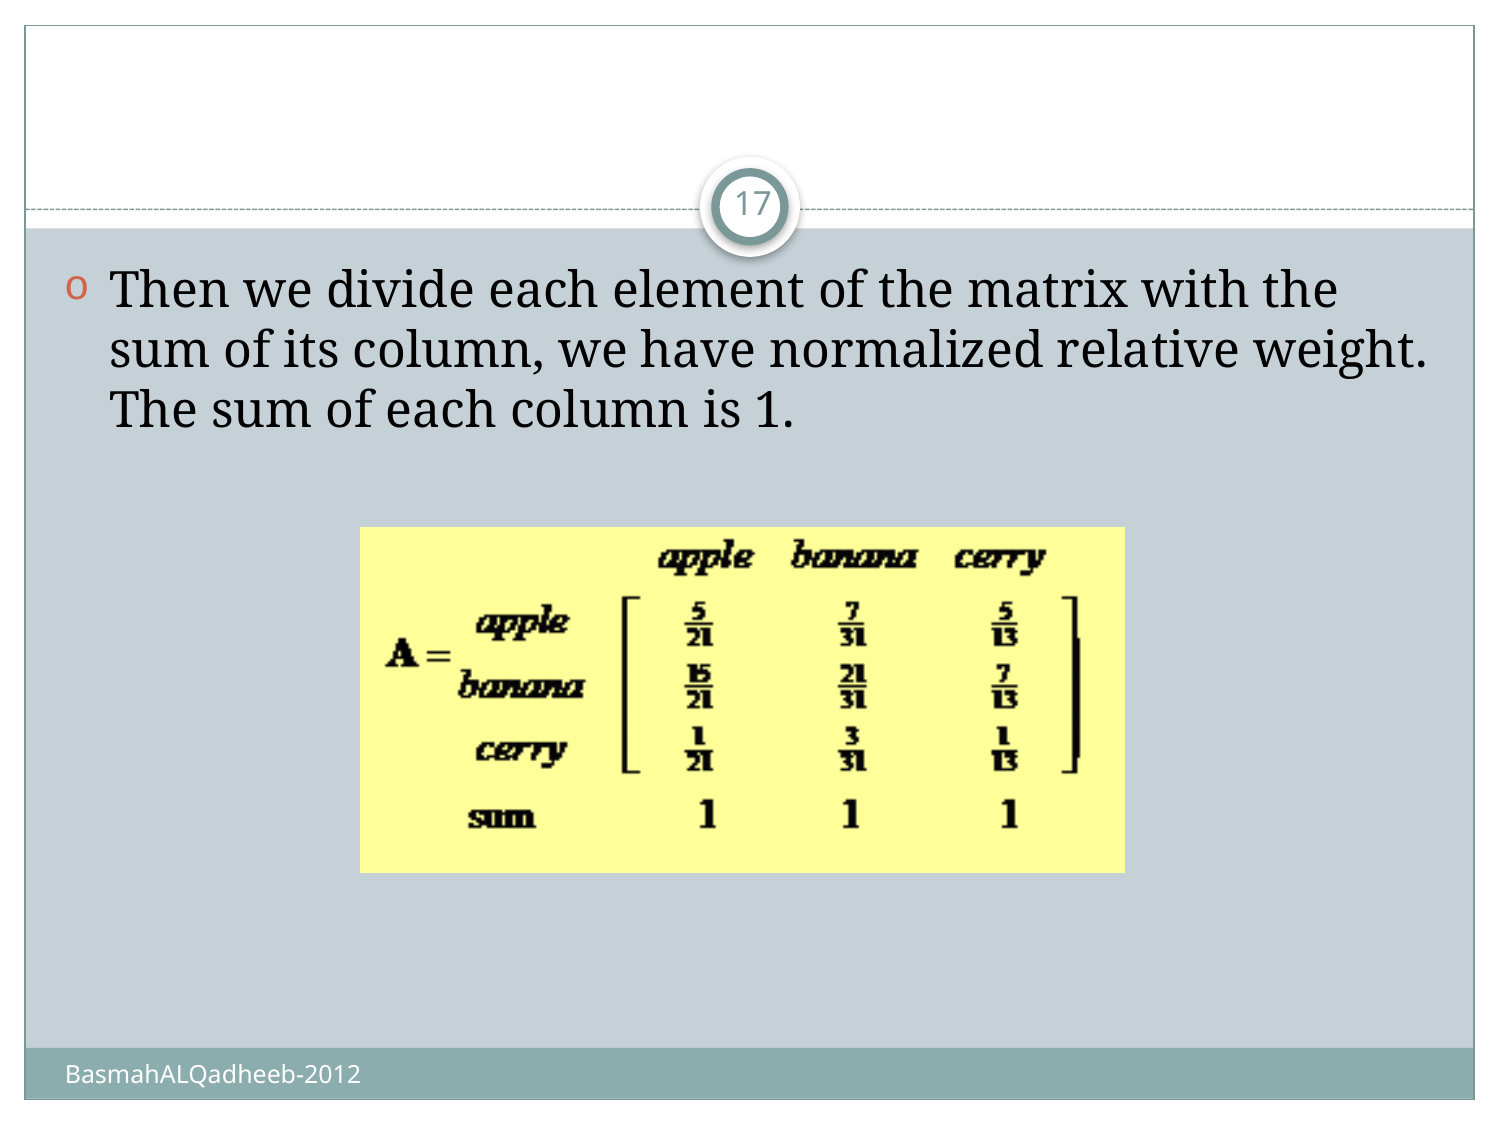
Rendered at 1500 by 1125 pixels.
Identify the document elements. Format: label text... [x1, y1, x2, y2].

picture [359, 526, 1125, 873]
list Then we divide each element of the matrix with the sum of its column, we have normalized relative weight. The sum of each column is 1. [49, 250, 1445, 1001]
footer BasmahALQadheeb-2012 [50, 1051, 638, 1112]
slide_number 17 [715, 168, 791, 241]
